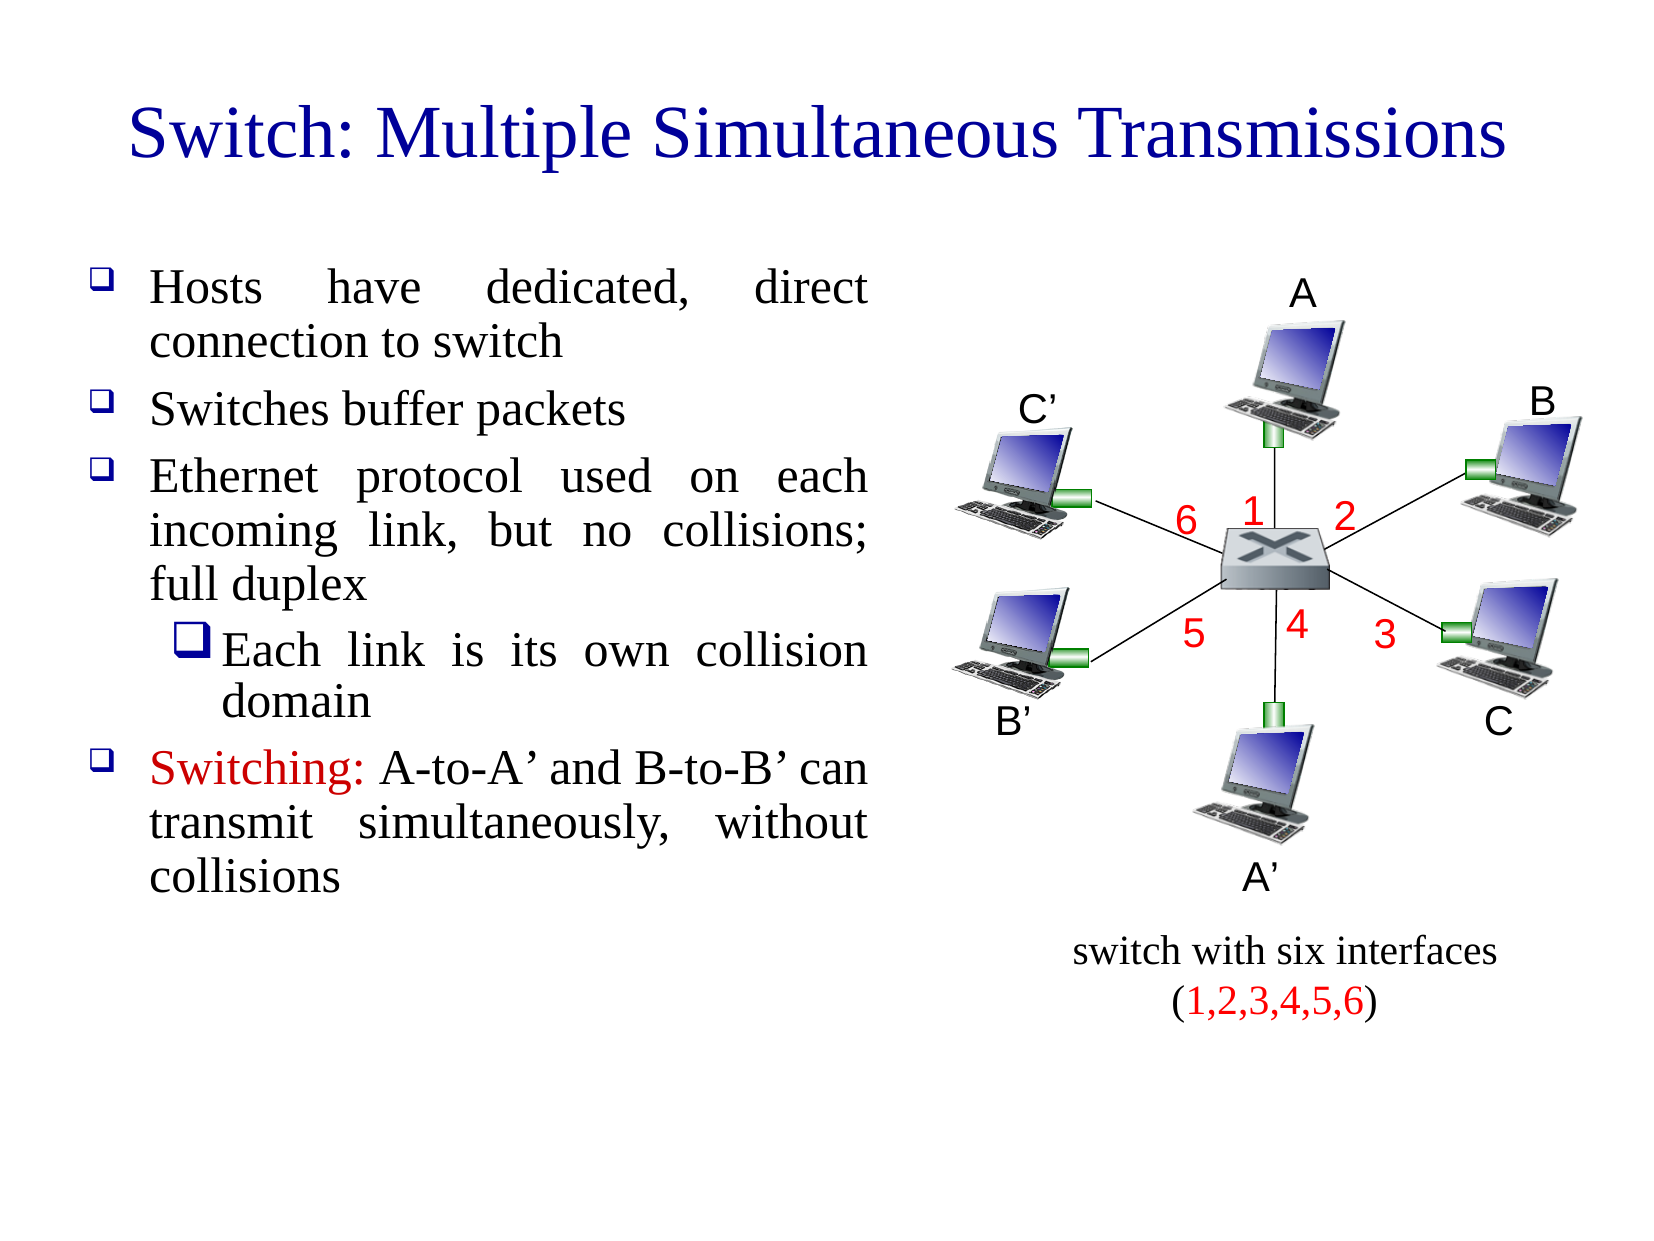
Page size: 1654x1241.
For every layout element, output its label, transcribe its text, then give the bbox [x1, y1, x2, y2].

text_box Hosts have dedicated, direct connection to switch Switches buffer packets Ethernet protocol used on each incoming link, but no collisions; full duplex Each link is its own collision domain Switching: A-to-A’ and B-to-B’ can transmit simultaneously, without collisions [70, 251, 886, 1080]
text_box Switch: Multiple Simultaneous Transmissions [52, 24, 1584, 232]
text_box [923, 257, 1586, 1033]
